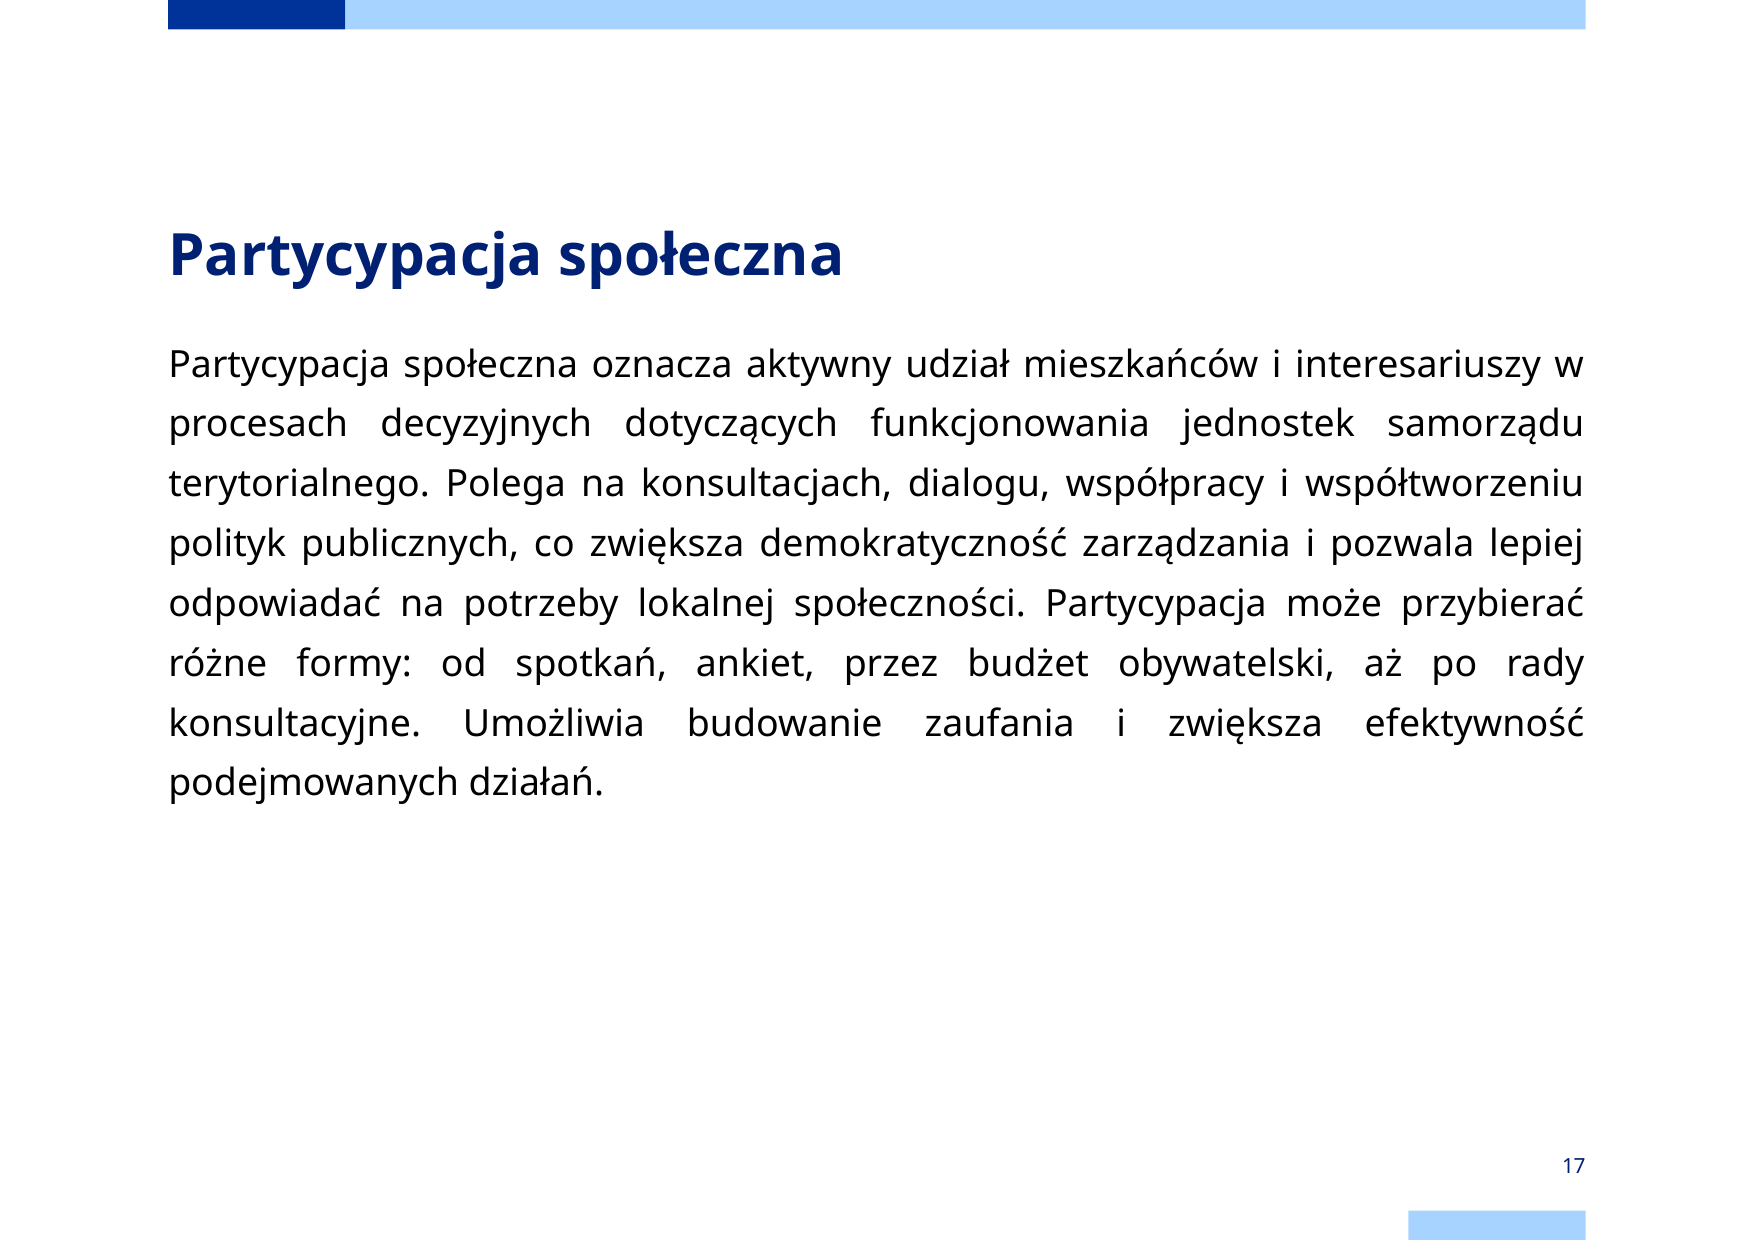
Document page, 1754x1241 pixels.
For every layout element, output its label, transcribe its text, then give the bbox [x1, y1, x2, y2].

slide_number ‹#› [1408, 1151, 1586, 1182]
list Partycypacja społeczna oznacza aktywny udział mieszkańców i interesariuszy w procesach decyzyjnych dotyczących funkcjonowania jednostek samorządu terytorialnego. Polega na konsultacjach, dialogu, współpracy i współtworzeniu polityk publicznych, co zwiększa demokratyczność zarządzania i pozwala lepiej odpowiadać na potrzeby lokalnej społeczności. Partycypacja może przybierać różne formy: od spotkań, ankiet, przez budżet obywatelski, aż po rady konsultacyjne. Umożliwia budowanie zaufania i zwiększa efektywność podejmowanych działań. [168, 324, 1586, 1093]
title Partycypacja społeczna [168, 147, 1586, 324]
